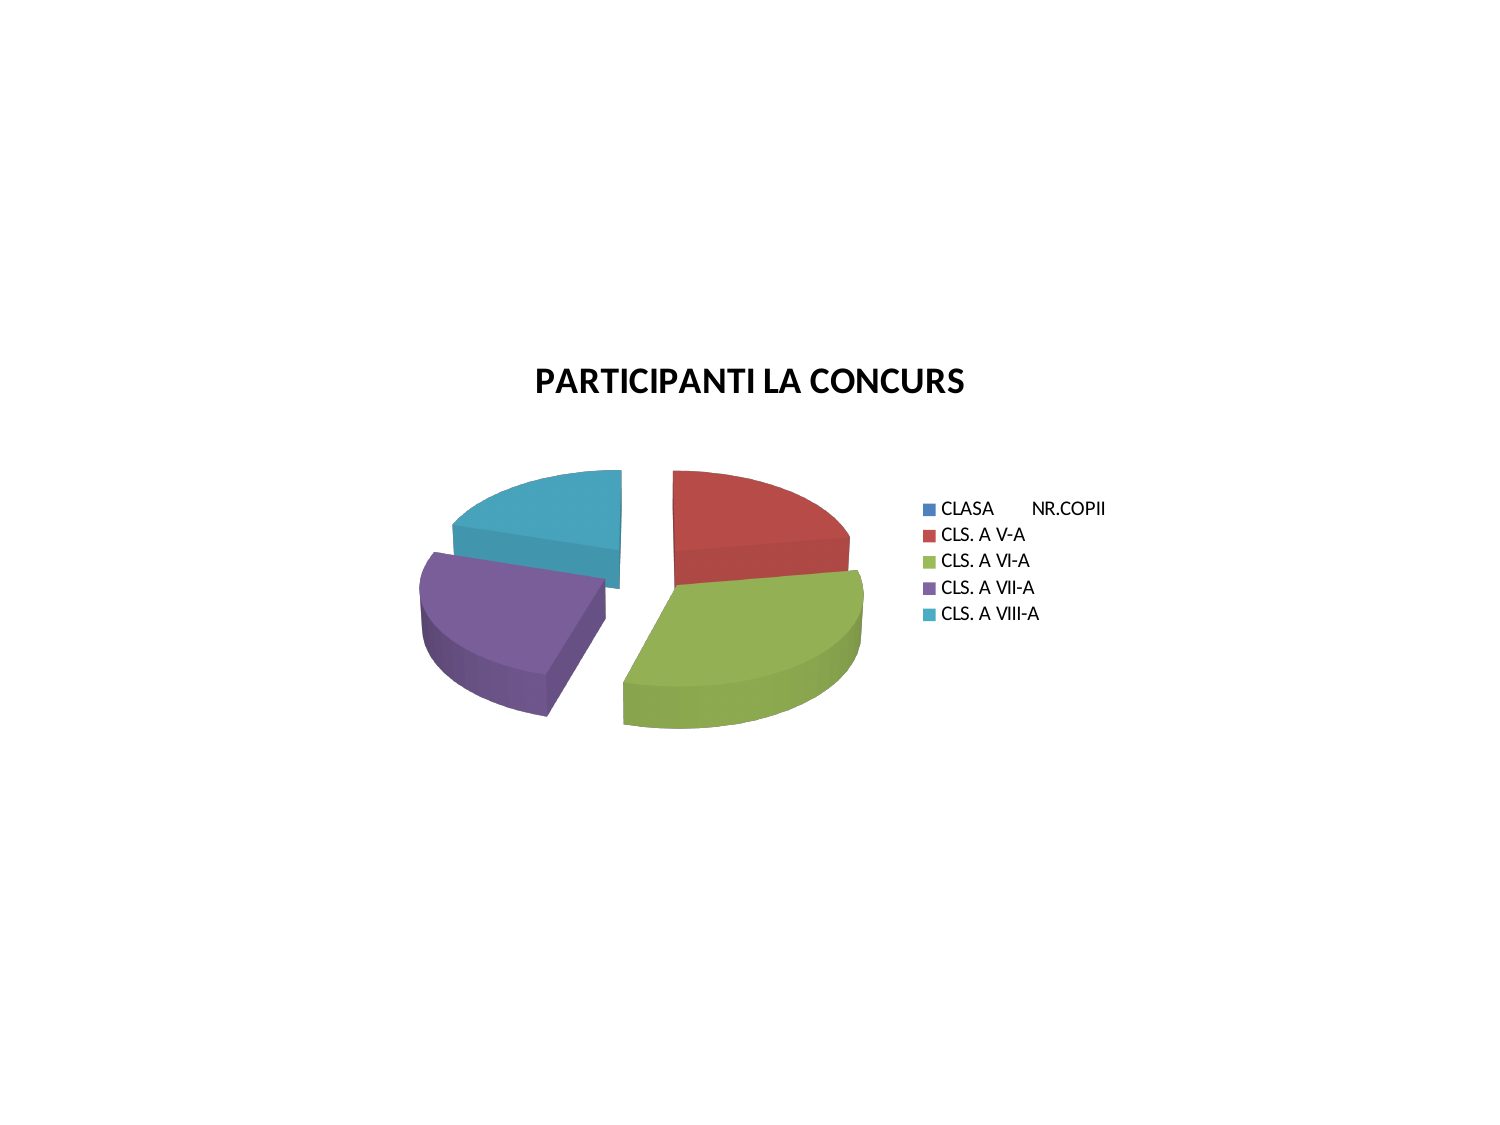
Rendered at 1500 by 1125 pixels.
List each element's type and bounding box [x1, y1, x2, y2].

chart [374, 337, 1126, 788]
